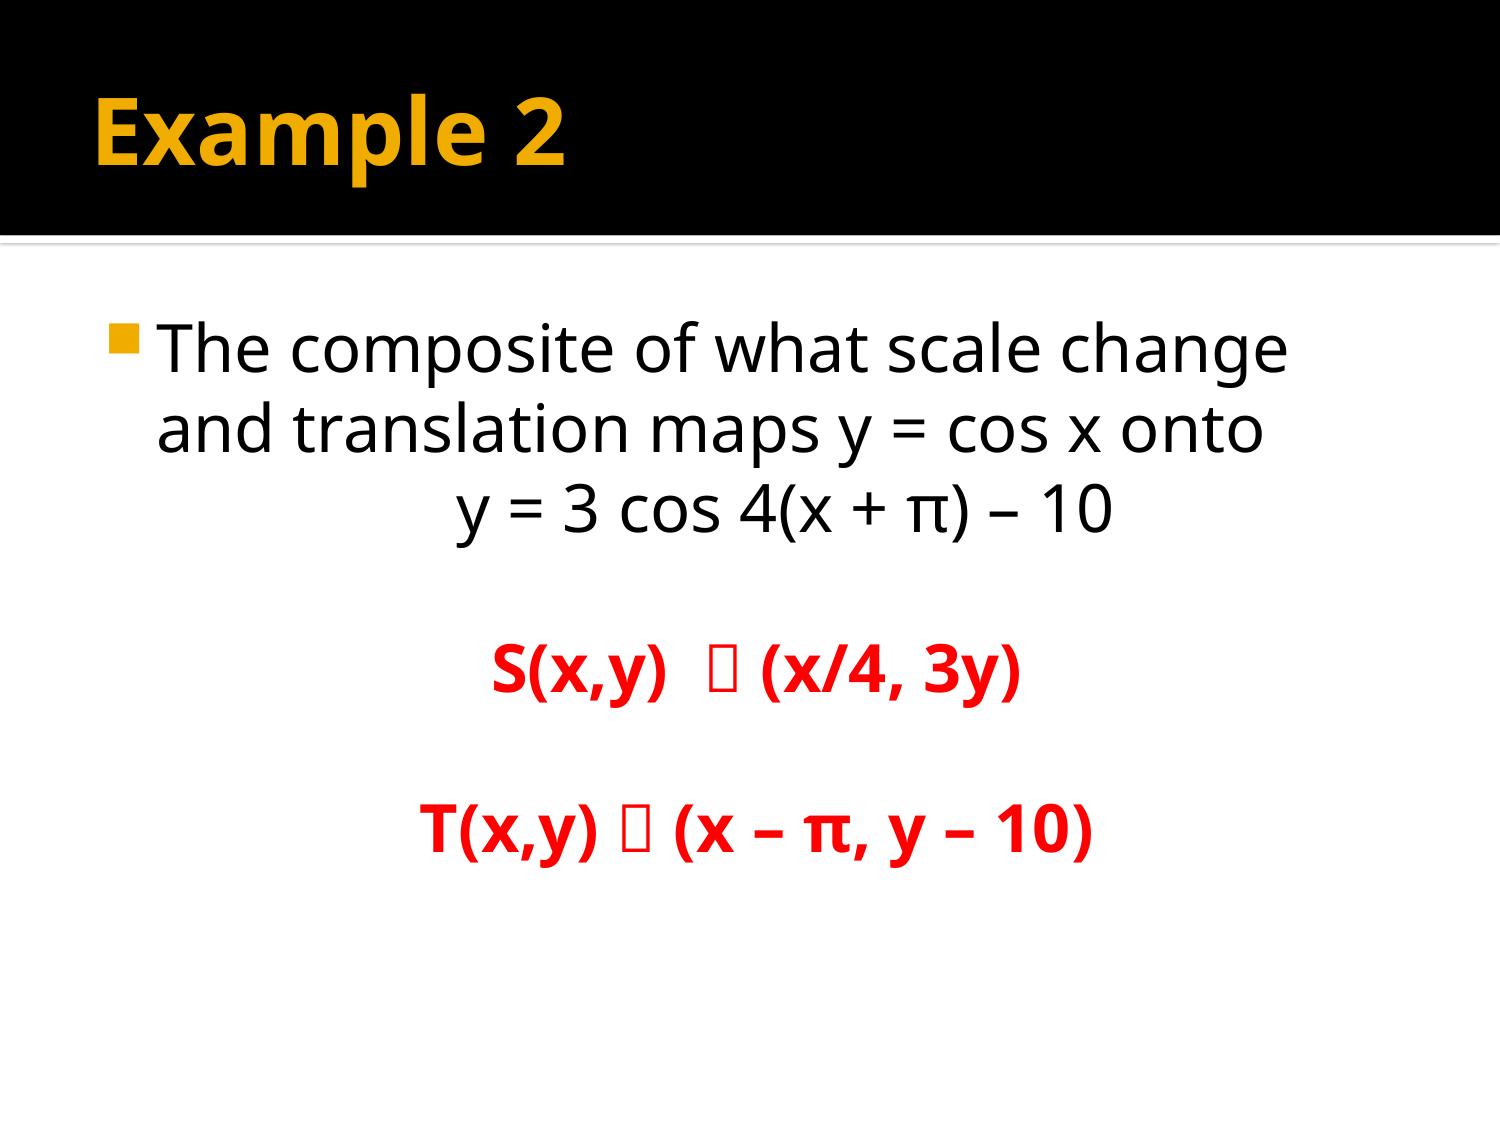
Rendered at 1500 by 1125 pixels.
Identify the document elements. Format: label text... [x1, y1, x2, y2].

list The composite of what scale change and translation maps y = cos x onto y = 3 cos 4(x + π) – 10 S(x,y)  (x/4, 3y) T(x,y)  (x – π, y – 10) [75, 291, 1425, 1050]
title Example 2 [75, 25, 1425, 231]
